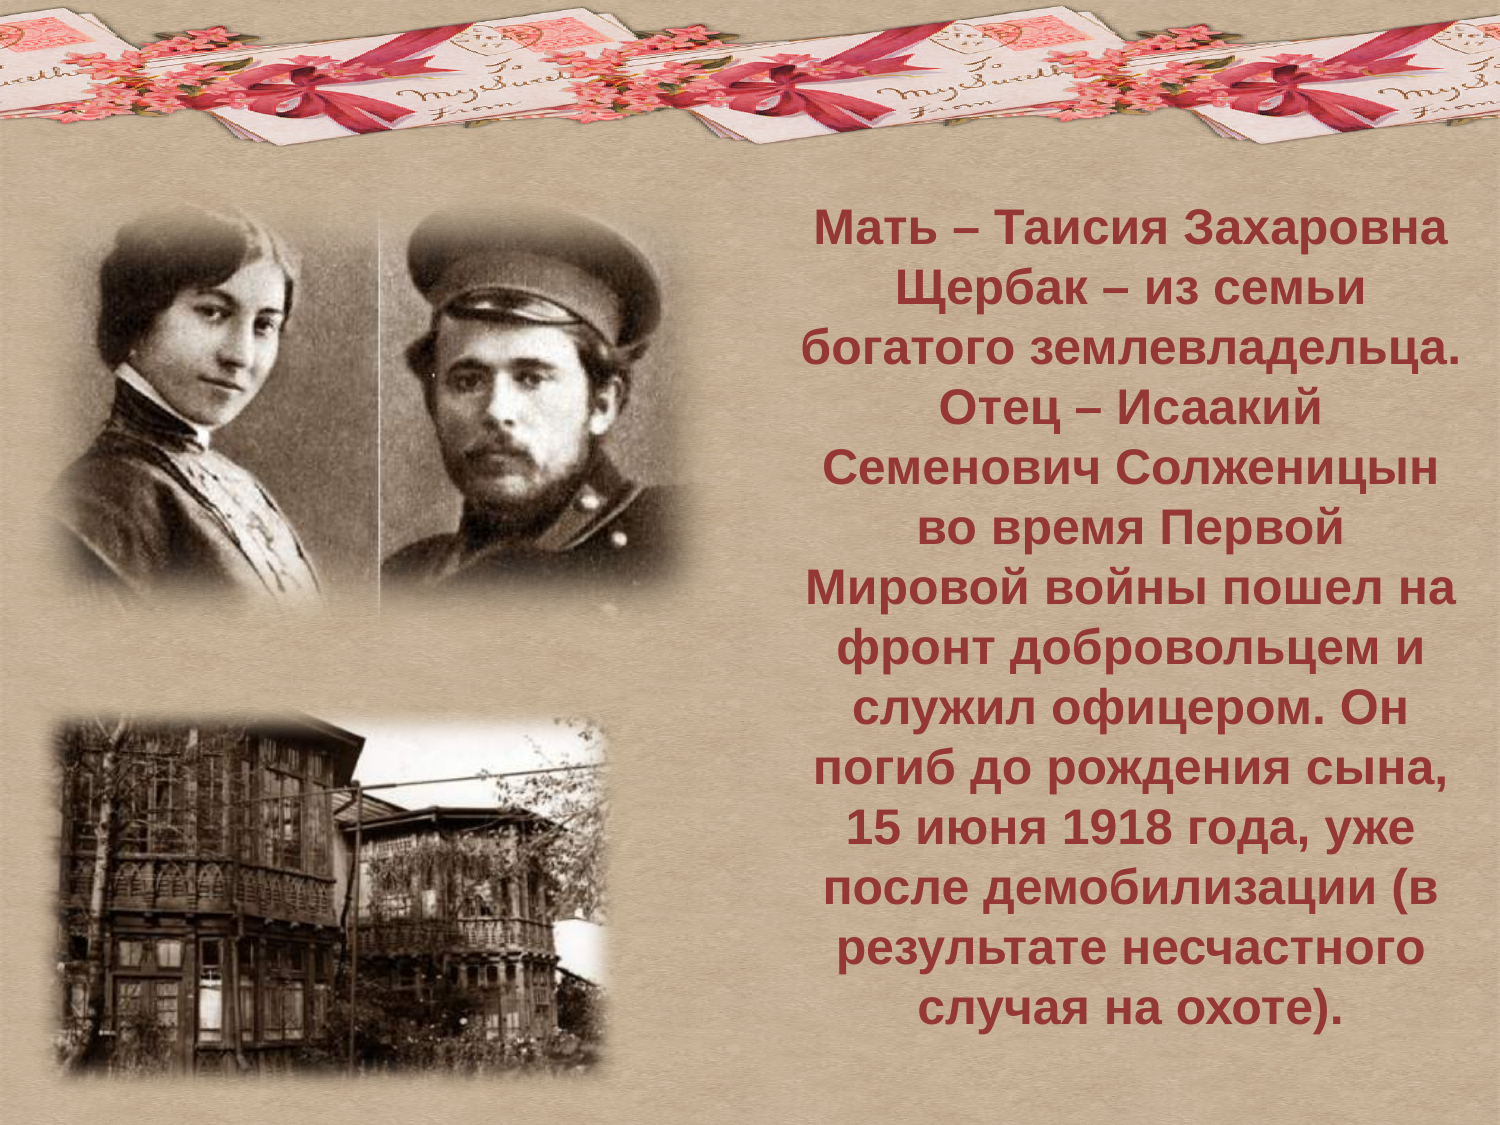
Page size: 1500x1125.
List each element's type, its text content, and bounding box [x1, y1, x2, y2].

text_box Мать – Таисия Захаровна Щербак – из семьи богатого землевладельца. Отец – Исаакий Семенович Солженицын во время Первой Мировой войны пошел на фронт добровольцем и служил офицером. Он погиб до рождения сына, 15 июня 1918 года, уже после демобилизации (в результате несчастного случая на охоте). [785, 187, 1477, 1088]
picture [0, 0, 1500, 1125]
